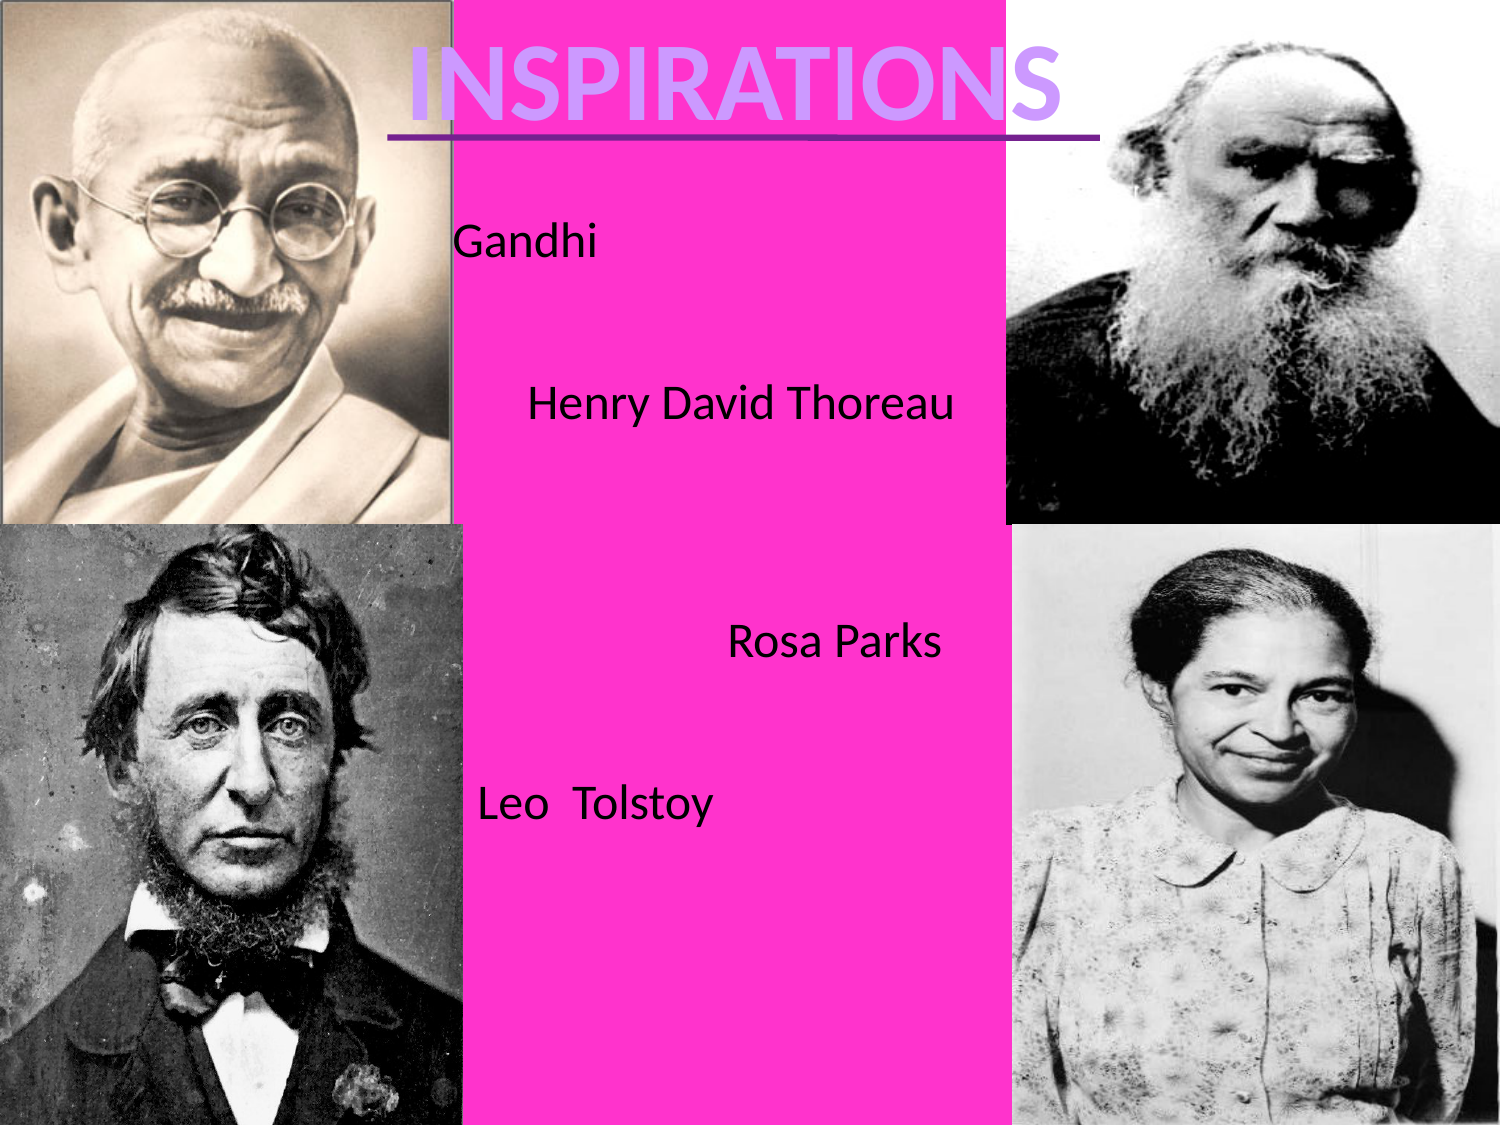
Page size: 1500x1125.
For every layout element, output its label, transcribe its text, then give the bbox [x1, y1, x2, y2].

text_box Leo Tolstoy [466, 762, 838, 838]
text_box Henry David Thoreau [512, 362, 1000, 438]
text_box INSPIRATIONS [454, 0, 1003, 134]
picture [0, 0, 463, 1125]
picture [1005, 0, 1500, 1125]
text_box Gandhi [457, 199, 713, 275]
text_box Rosa Parks [712, 599, 1007, 675]
